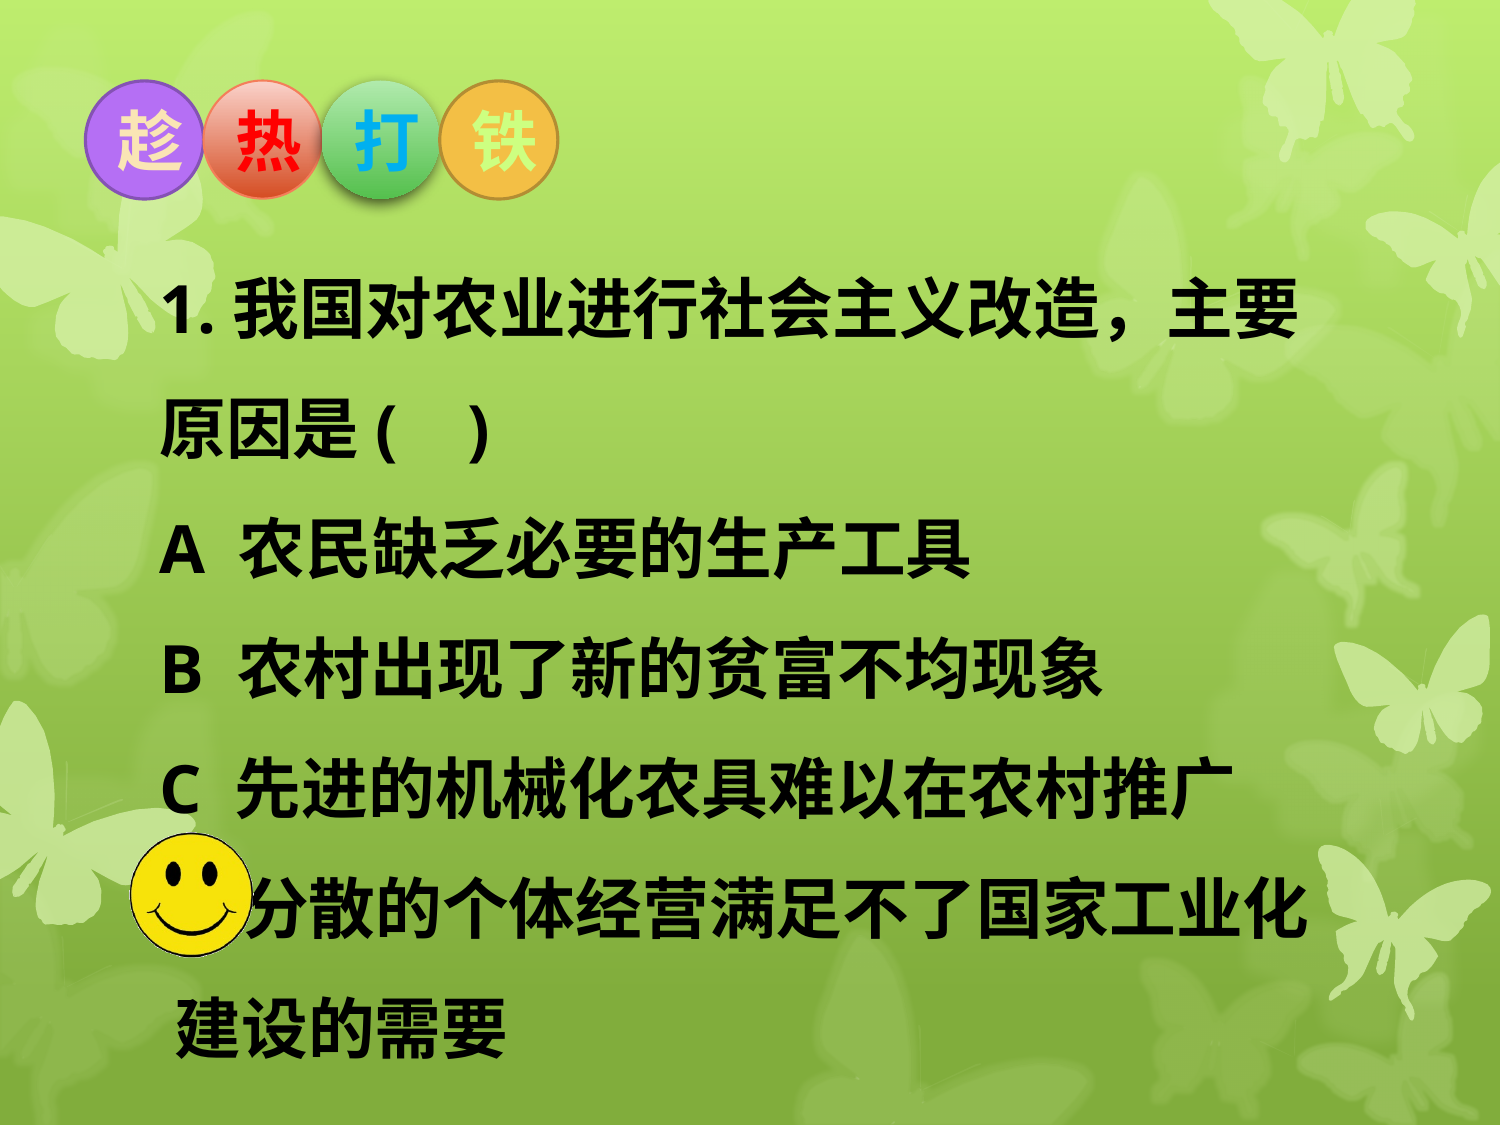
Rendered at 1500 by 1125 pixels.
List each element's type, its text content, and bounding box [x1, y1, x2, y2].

picture [84, 821, 301, 966]
text_box 打 [321, 80, 439, 199]
text_box 趁 [83, 79, 204, 201]
text_box 热 [202, 79, 317, 200]
text_box 铁 [438, 79, 560, 201]
text_box 1.我国对农业进行社会主义改造，主要原因是( ) A 农民缺乏必要的生产工具 B 农村出现了新的贫富不均现象 C 先进的机械化农具难以在农村推广 D 分散的个体经营满足不了国家工业化 建设的需要 [144, 219, 1353, 1075]
